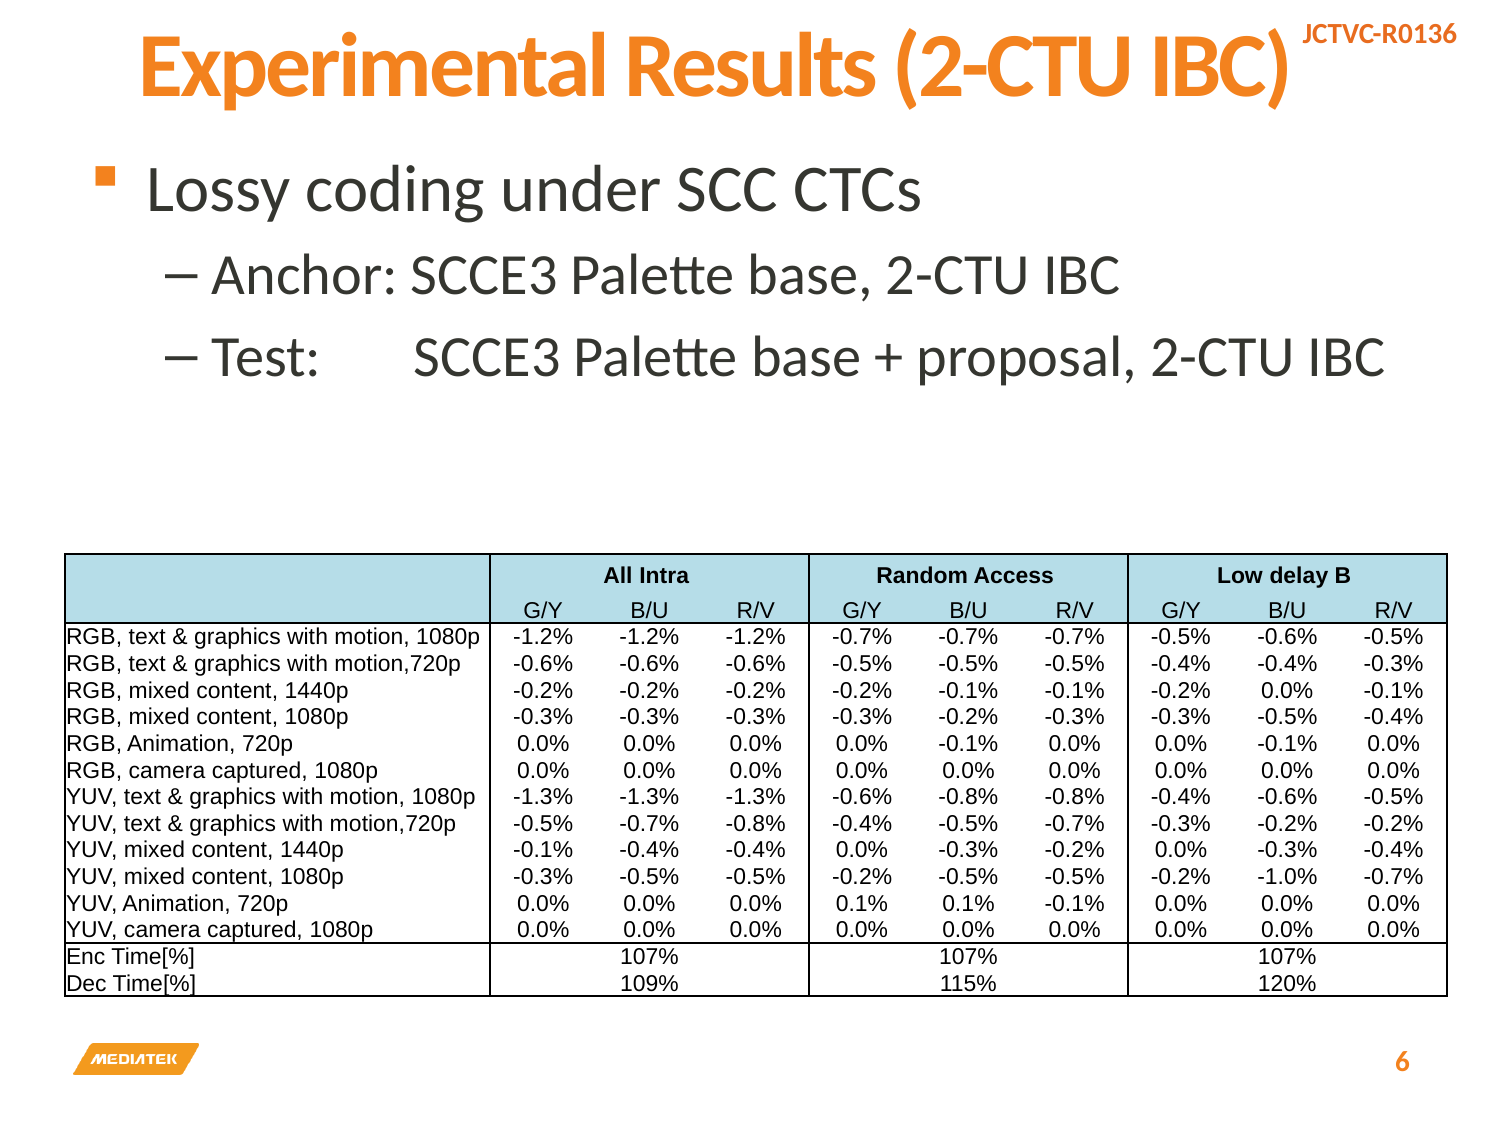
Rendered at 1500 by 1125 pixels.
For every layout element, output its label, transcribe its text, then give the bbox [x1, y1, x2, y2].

table_cell 0.0% [491, 730, 596, 756]
table_cell 0.0% [703, 889, 808, 916]
table_cell 0.0% [1129, 836, 1234, 863]
table_cell -0.7% [1022, 809, 1127, 836]
table_cell R/V [703, 589, 808, 622]
table_cell -0.4% [1340, 703, 1446, 730]
table_cell G/Y [810, 589, 915, 622]
table_cell Enc Time[%] [66, 944, 489, 969]
table_cell RGB, text & graphics with motion,720p [66, 650, 489, 676]
table_cell -0.6% [596, 650, 703, 676]
table_cell 0.0% [1340, 916, 1446, 942]
table_cell -1.2% [703, 624, 808, 650]
title Experimental Results (2-CTU IBC) [41, 19, 1392, 126]
table_cell RGB, mixed content, 1080p [66, 703, 489, 730]
table_cell RGB, Animation, 720p [66, 730, 489, 756]
table_cell RGB, text & graphics with motion, 1080p [66, 624, 489, 650]
table_cell 0.0% [915, 916, 1022, 942]
table_cell -0.5% [596, 863, 703, 889]
table_cell -0.3% [596, 703, 703, 730]
table_header Random Access [810, 555, 1127, 589]
table_cell -0.5% [1022, 863, 1127, 889]
table_cell -0.6% [1234, 783, 1340, 809]
table_cell -0.7% [1022, 624, 1127, 650]
table_cell YUV, text & graphics with motion,720p [66, 809, 489, 836]
table_cell -0.5% [491, 809, 596, 836]
table_cell -0.1% [915, 730, 1022, 756]
table_cell R/V [1022, 589, 1127, 622]
table_cell -0.3% [1234, 836, 1340, 863]
table_cell 0.0% [703, 730, 808, 756]
table_cell -0.1% [491, 836, 596, 863]
table_cell 0.0% [1022, 756, 1127, 783]
table_cell B/U [915, 589, 1022, 622]
table_cell -0.5% [1340, 624, 1446, 650]
table_cell Dec Time[%] [66, 969, 489, 995]
table_cell -0.5% [1340, 783, 1446, 809]
table_cell -0.4% [703, 836, 808, 863]
table_cell -0.6% [810, 783, 915, 809]
table_cell G/Y [491, 589, 596, 622]
table_cell 0.0% [1022, 916, 1127, 942]
table_cell -0.2% [810, 863, 915, 889]
table_cell 0.0% [915, 756, 1022, 783]
table_header Low delay B [1129, 555, 1446, 589]
picture [73, 1043, 199, 1075]
table_cell -0.3% [491, 703, 596, 730]
table_cell 0.0% [703, 916, 808, 942]
table_cell -0.3% [703, 703, 808, 730]
table_cell -0.4% [1340, 836, 1446, 863]
table_cell YUV, mixed content, 1440p [66, 836, 489, 863]
table_cell -0.7% [596, 809, 703, 836]
table_cell -0.7% [1340, 863, 1446, 889]
table_cell 0.0% [1129, 889, 1234, 916]
table_cell 0.0% [1022, 730, 1127, 756]
table_cell -0.8% [1022, 783, 1127, 809]
table_cell 0.0% [810, 756, 915, 783]
table_cell 109% [491, 969, 808, 995]
table_cell -0.4% [1234, 650, 1340, 676]
table_cell 115% [810, 969, 1127, 995]
table_cell -0.5% [915, 863, 1022, 889]
table_cell -0.8% [703, 809, 808, 836]
list Lossy coding under SCC CTCs Anchor: SCCE3 Palette base, 2-CTU IBC Test: SCCE3 Palette base + proposal, 2-CTU IBC [75, 137, 1425, 528]
table_cell -0.1% [1022, 889, 1127, 916]
table_cell -0.3% [1022, 703, 1127, 730]
table_cell -0.2% [1340, 809, 1446, 836]
table_cell 0.0% [703, 756, 808, 783]
table_cell 107% [1129, 944, 1446, 969]
table_cell RGB, mixed content, 1440p [66, 676, 489, 703]
table_cell 0.0% [491, 916, 596, 942]
table_cell 0.0% [1234, 676, 1340, 703]
table_cell YUV, text & graphics with motion, 1080p [66, 783, 489, 809]
table_cell -1.2% [596, 624, 703, 650]
table_cell 0.0% [1340, 756, 1446, 783]
table_cell 0.0% [491, 889, 596, 916]
table_cell 0.0% [810, 916, 915, 942]
table_cell -0.3% [1129, 809, 1234, 836]
table_cell -0.1% [1234, 730, 1340, 756]
slide_number 6 [1251, 1029, 1425, 1090]
table_cell RGB, camera captured, 1080p [66, 756, 489, 783]
table_cell -0.2% [1129, 676, 1234, 703]
table_cell YUV, Animation, 720p [66, 889, 489, 916]
table_cell 0.0% [596, 889, 703, 916]
table_cell B/U [1234, 589, 1340, 622]
table_cell 0.1% [915, 889, 1022, 916]
table_cell -0.2% [596, 676, 703, 703]
table_cell B/U [596, 589, 703, 622]
table_cell 0.0% [810, 836, 915, 863]
table_cell -0.4% [1129, 783, 1234, 809]
table_cell -0.5% [810, 650, 915, 676]
table_cell -0.5% [703, 863, 808, 889]
table_cell 0.0% [596, 730, 703, 756]
table_cell 0.0% [1340, 889, 1446, 916]
table_cell -0.4% [1129, 650, 1234, 676]
table_cell -0.2% [491, 676, 596, 703]
table_cell 0.0% [1234, 889, 1340, 916]
table_cell -0.7% [915, 624, 1022, 650]
table_cell 0.0% [1129, 916, 1234, 942]
table_cell -0.3% [810, 703, 915, 730]
table_cell -1.2% [491, 624, 596, 650]
table_cell -0.3% [1340, 650, 1446, 676]
table_cell -0.3% [915, 836, 1022, 863]
table_cell -0.5% [1129, 624, 1234, 650]
table_cell G/Y [1129, 589, 1234, 622]
table_header All Intra [491, 555, 808, 589]
table_cell -1.3% [703, 783, 808, 809]
table_cell 0.0% [1234, 916, 1340, 942]
table_cell -0.6% [491, 650, 596, 676]
table_cell -0.6% [1234, 624, 1340, 650]
table_cell -1.3% [491, 783, 596, 809]
table_cell R/V [1340, 589, 1446, 622]
table_cell -0.2% [703, 676, 808, 703]
table_cell -0.8% [915, 783, 1022, 809]
table_cell 0.0% [1129, 756, 1234, 783]
table_cell 0.0% [491, 756, 596, 783]
table_header [66, 555, 489, 589]
table_cell 0.0% [596, 756, 703, 783]
table_cell -0.1% [1340, 676, 1446, 703]
table_cell YUV, camera captured, 1080p [66, 916, 489, 942]
table_cell 107% [810, 944, 1127, 969]
table_cell -0.4% [810, 809, 915, 836]
table_cell 0.0% [810, 730, 915, 756]
table_cell -0.1% [1022, 676, 1127, 703]
table_cell -0.1% [915, 676, 1022, 703]
table_cell -0.4% [596, 836, 703, 863]
table_cell -0.2% [810, 676, 915, 703]
table_cell 0.0% [1234, 756, 1340, 783]
table_cell 0.0% [1340, 730, 1446, 756]
table_cell [66, 589, 489, 622]
table_cell 0.0% [596, 916, 703, 942]
table_cell -0.2% [1234, 809, 1340, 836]
table_cell -0.2% [915, 703, 1022, 730]
table_cell -0.2% [1129, 863, 1234, 889]
table_cell -0.5% [915, 809, 1022, 836]
table_cell -1.3% [596, 783, 703, 809]
table_cell -0.5% [915, 650, 1022, 676]
table_cell -0.2% [1022, 836, 1127, 863]
table_cell -0.5% [1234, 703, 1340, 730]
table_cell -0.7% [810, 624, 915, 650]
table_cell -0.3% [1129, 703, 1234, 730]
table_cell 0.0% [1129, 730, 1234, 756]
table_cell 0.1% [810, 889, 915, 916]
table_cell -0.6% [703, 650, 808, 676]
table_cell 107% [491, 944, 808, 969]
table_cell -0.3% [491, 863, 596, 889]
table_cell -0.5% [1022, 650, 1127, 676]
table_cell YUV, mixed content, 1080p [66, 863, 489, 889]
table_cell -1.0% [1234, 863, 1340, 889]
table_cell 120% [1129, 969, 1446, 995]
